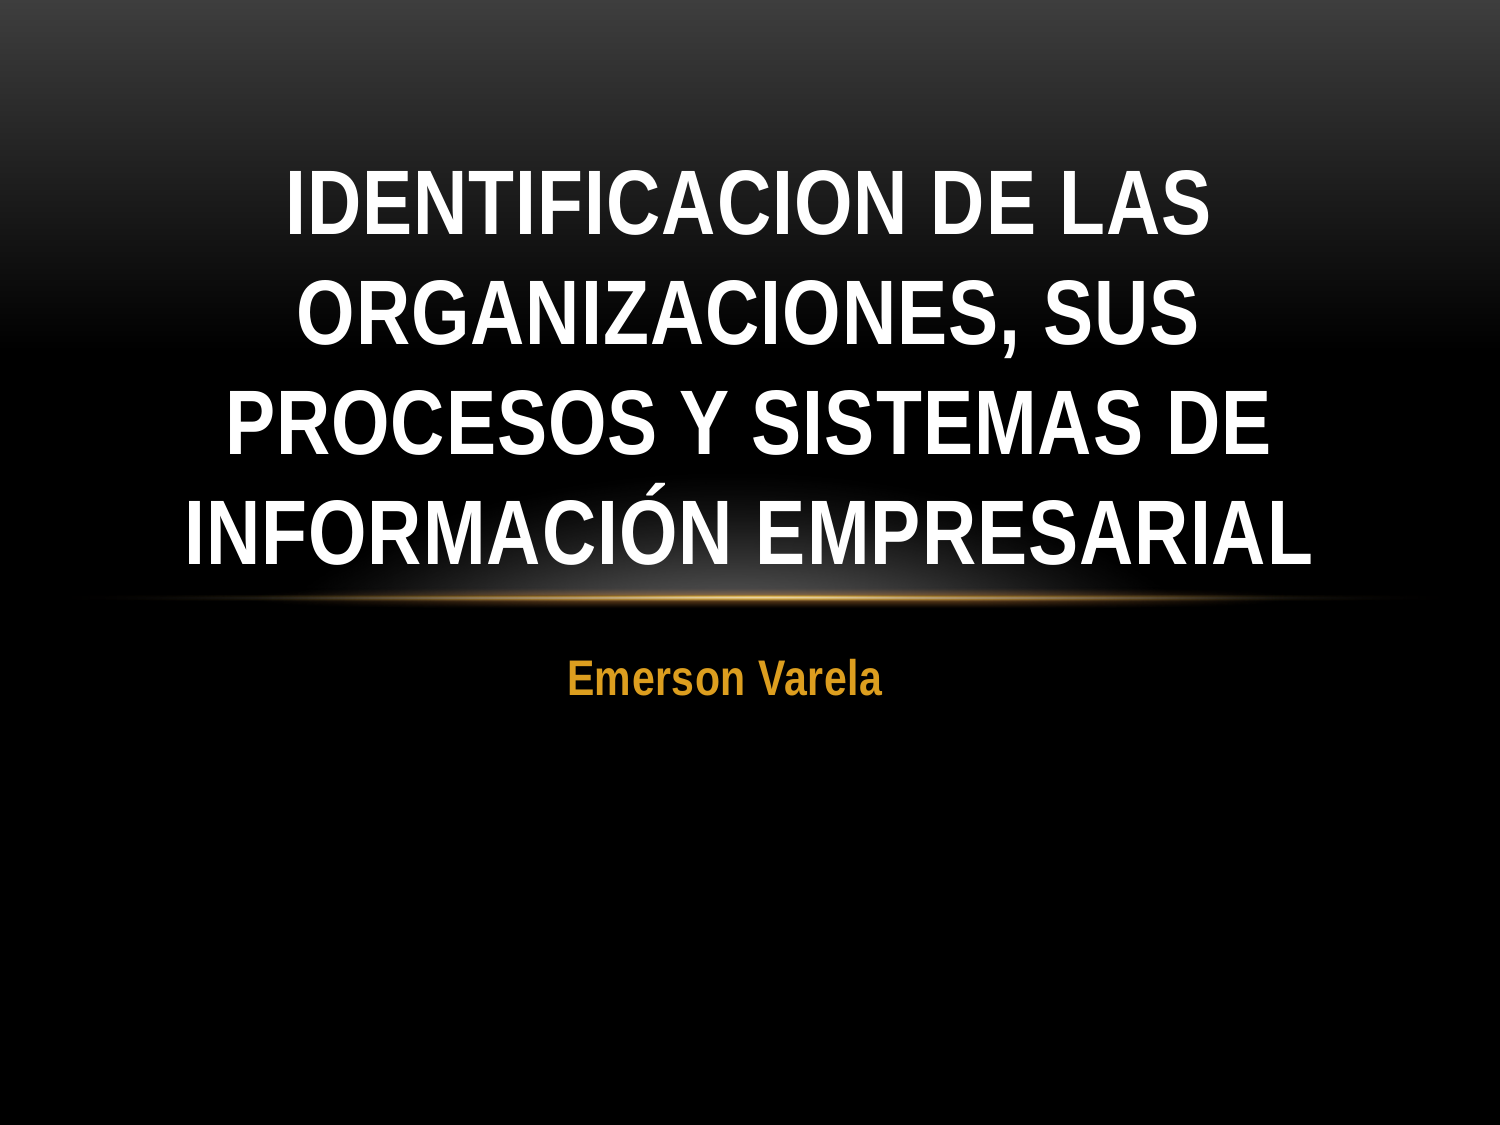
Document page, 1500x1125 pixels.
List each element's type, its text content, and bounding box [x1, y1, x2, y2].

subtitle Emerson Varela [200, 637, 1250, 925]
picture [0, 0, 1500, 750]
title IDENTIFICACION DE LAS ORGANIZACIONES, SUS PROCESOS Y SISTEMAS DE INFORMACIÓN EMPRESARIAL [112, 42, 1388, 591]
